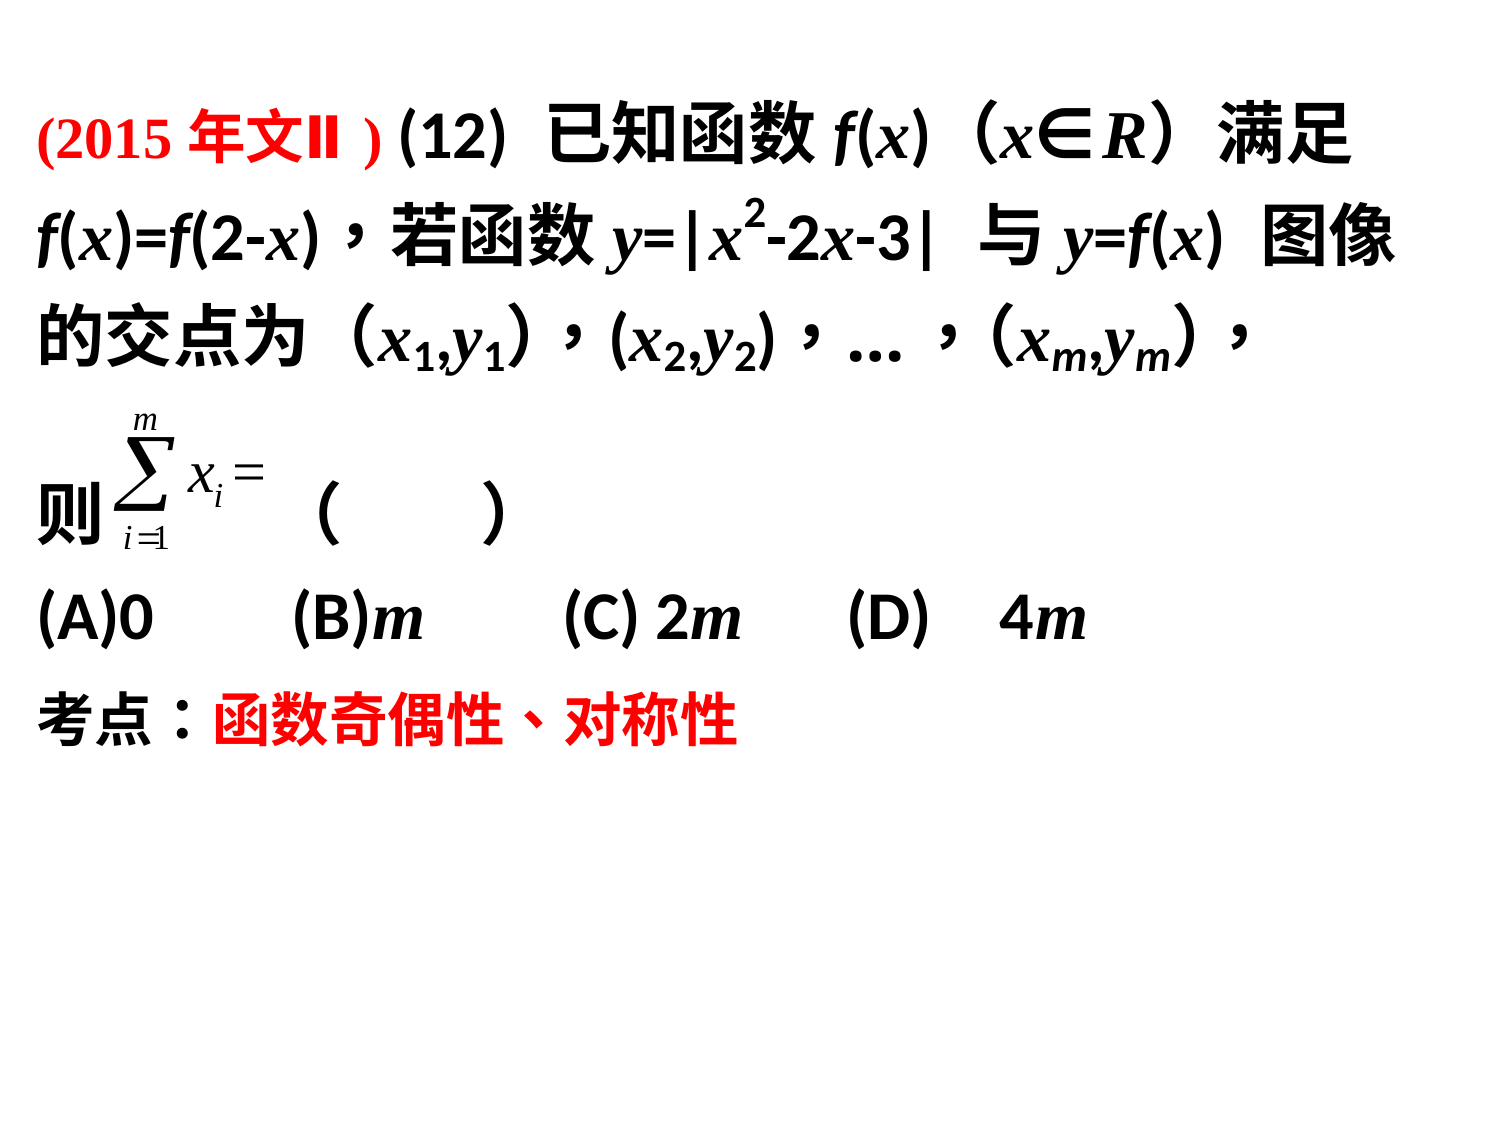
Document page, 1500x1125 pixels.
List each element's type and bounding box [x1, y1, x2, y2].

text_box [35, 83, 1414, 823]
